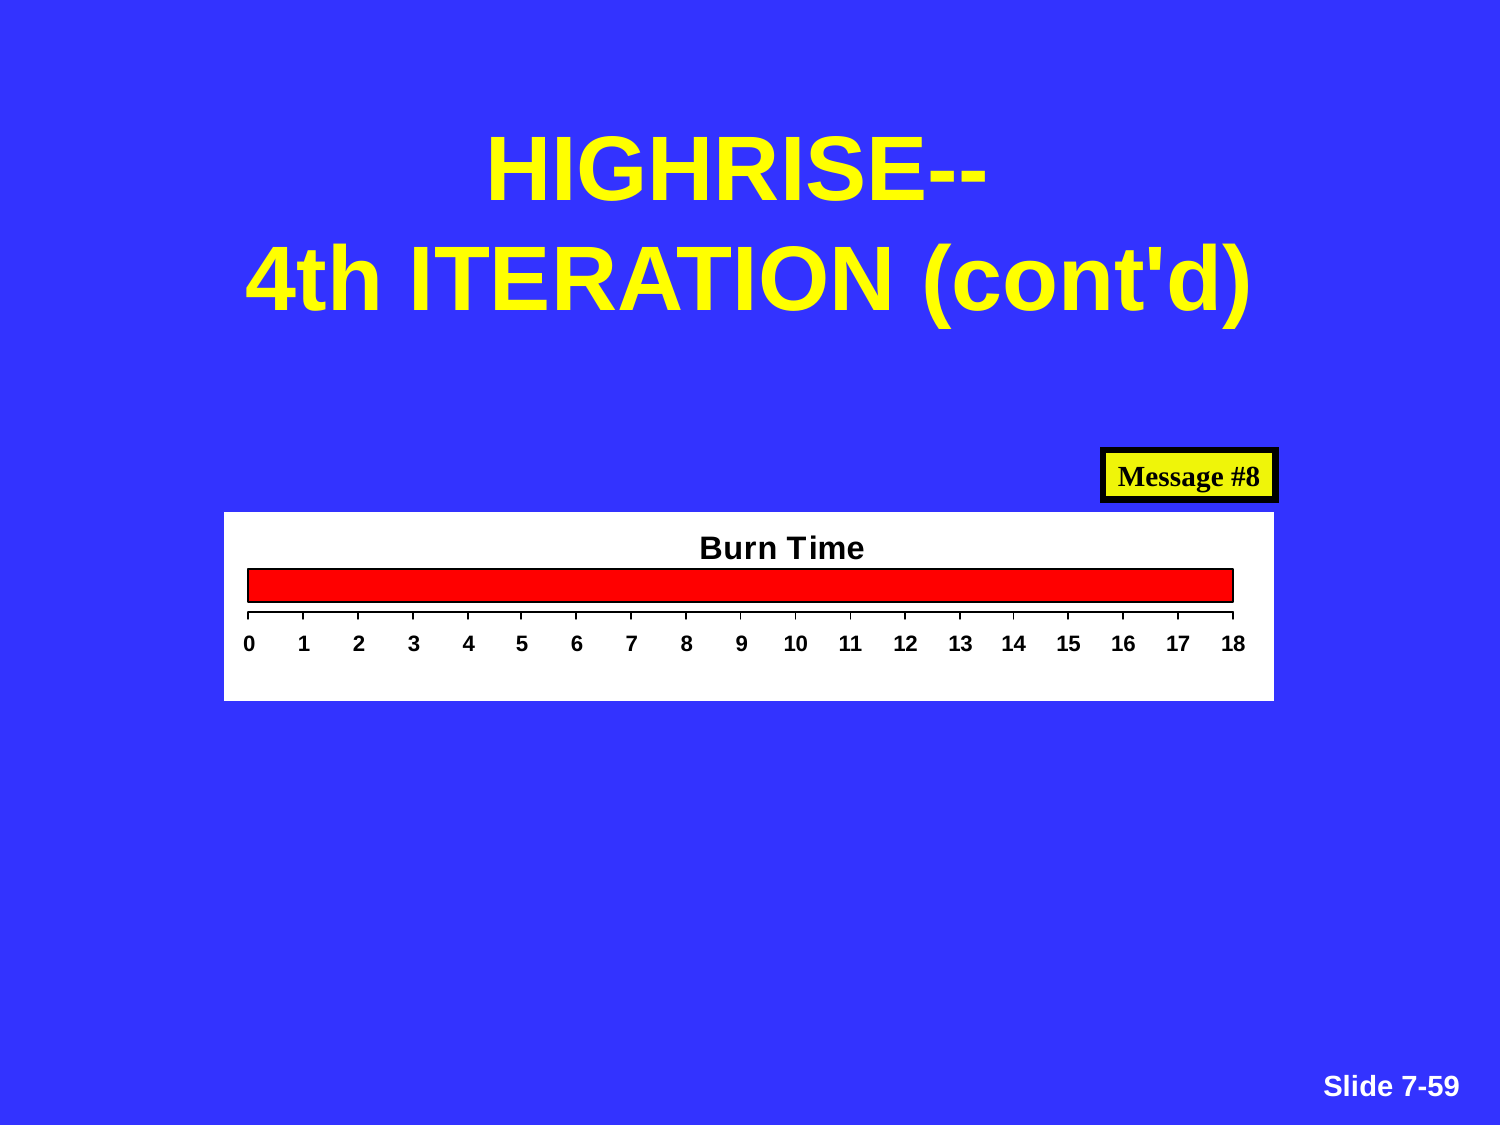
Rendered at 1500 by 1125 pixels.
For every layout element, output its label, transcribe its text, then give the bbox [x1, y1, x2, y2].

title HIGHRISE-- 4th ITERATION (cont'd) [112, 124, 1388, 313]
slide_number Slide 7-201 [1124, 1059, 1476, 1125]
text_box Message #8 [1103, 449, 1276, 500]
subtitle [223, 512, 1275, 702]
